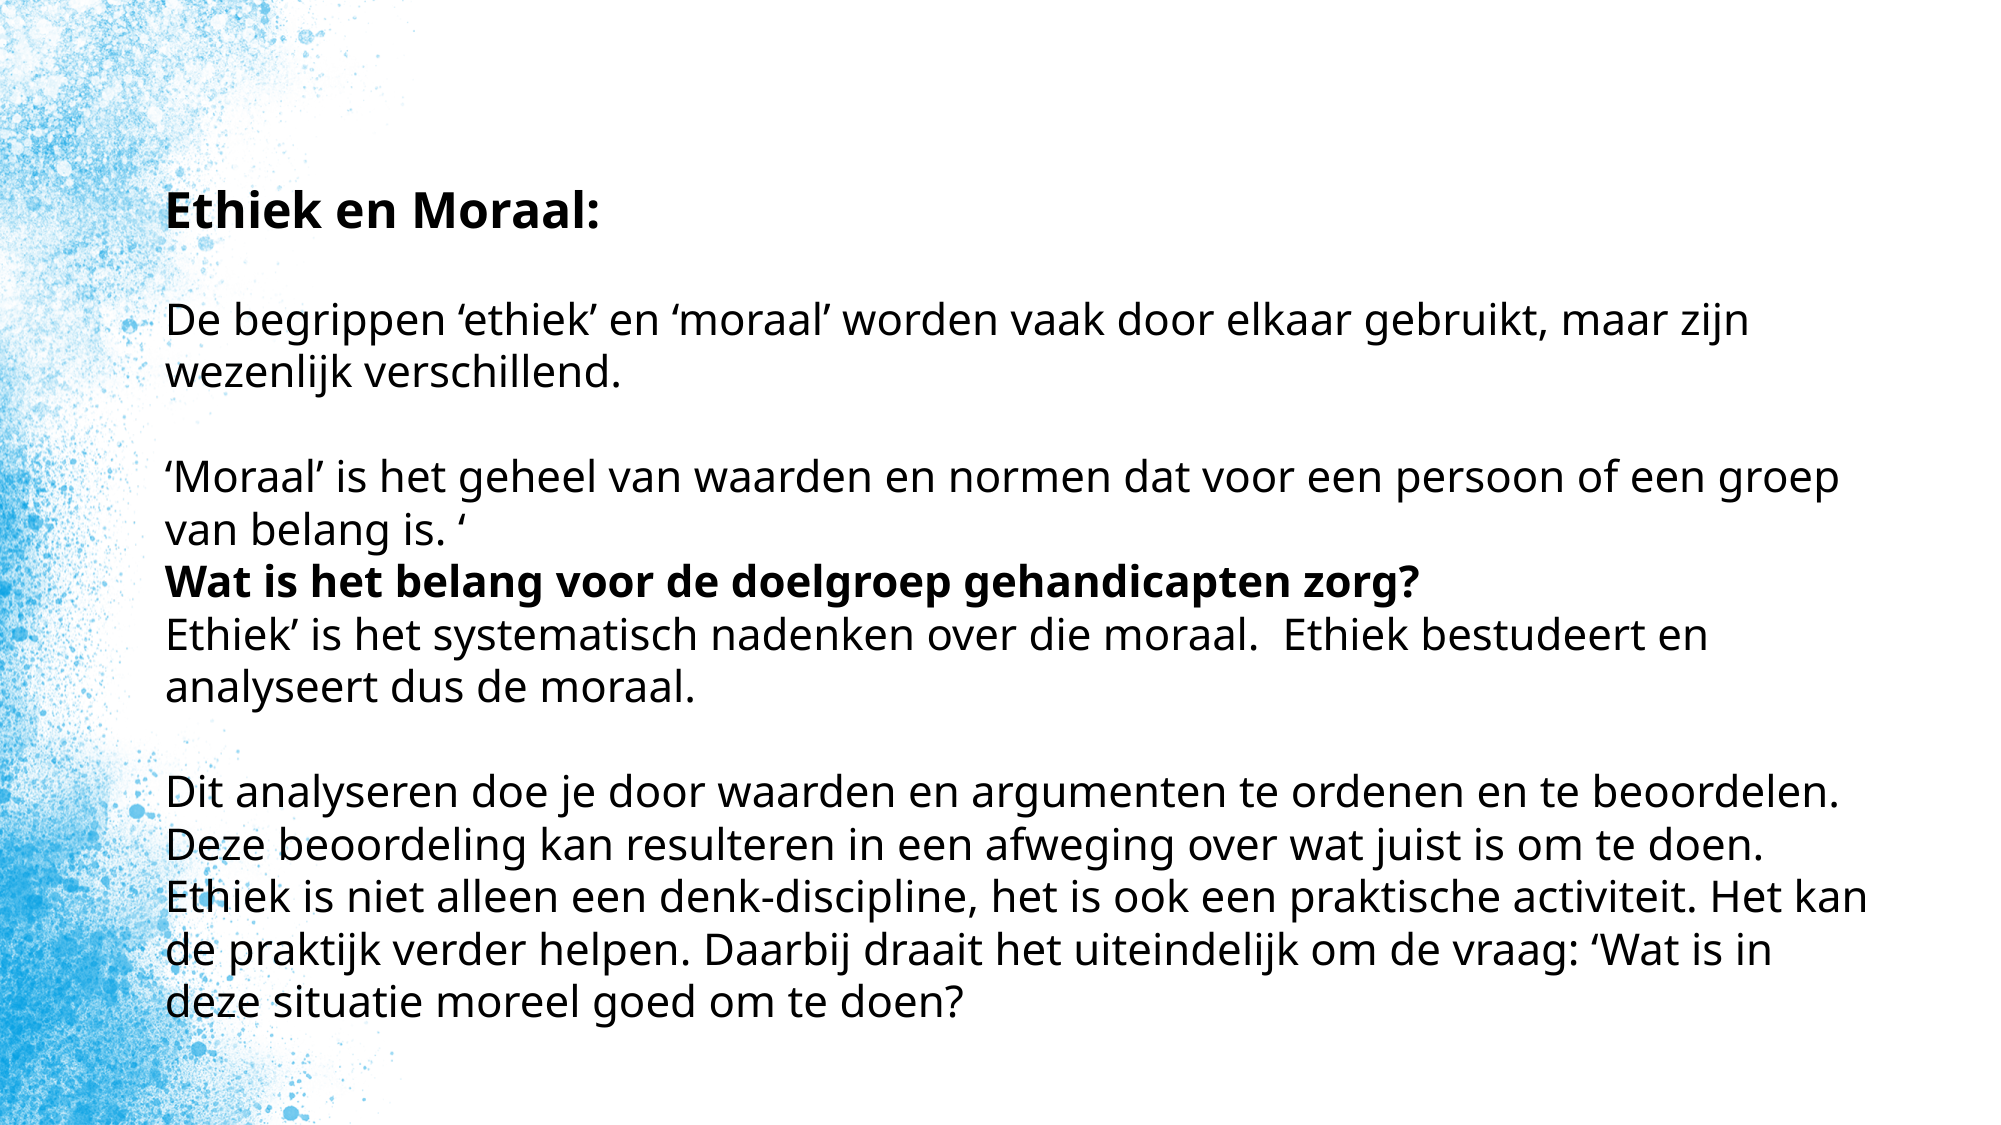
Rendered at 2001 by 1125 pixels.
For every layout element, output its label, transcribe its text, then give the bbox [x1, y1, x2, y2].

text_box Ethiek en Moraal: De begrippen ‘ethiek’ en ‘moraal’ worden vaak door elkaar gebruikt, maar zijn wezenlijk verschillend. ‘Moraal’ is het geheel van waarden en normen dat voor een persoon of een groep van belang is. ‘ Wat is het belang voor de doelgroep gehandicapten zorg? Ethiek’ is het systematisch nadenken over die moraal. Ethiek bestudeert en analyseert dus de moraal. Dit analyseren doe je door waarden en argumenten te ordenen en te beoordelen. Deze beoordeling kan resulteren in een afweging over wat juist is om te doen. Ethiek is niet alleen een denk-discipline, het is ook een praktische activiteit. Het kan de praktijk verder helpen. Daarbij draait het uiteindelijk om de vraag: ‘Wat is in deze situatie moreel goed om te doen? [150, 171, 1891, 1034]
picture [0, 0, 415, 1125]
